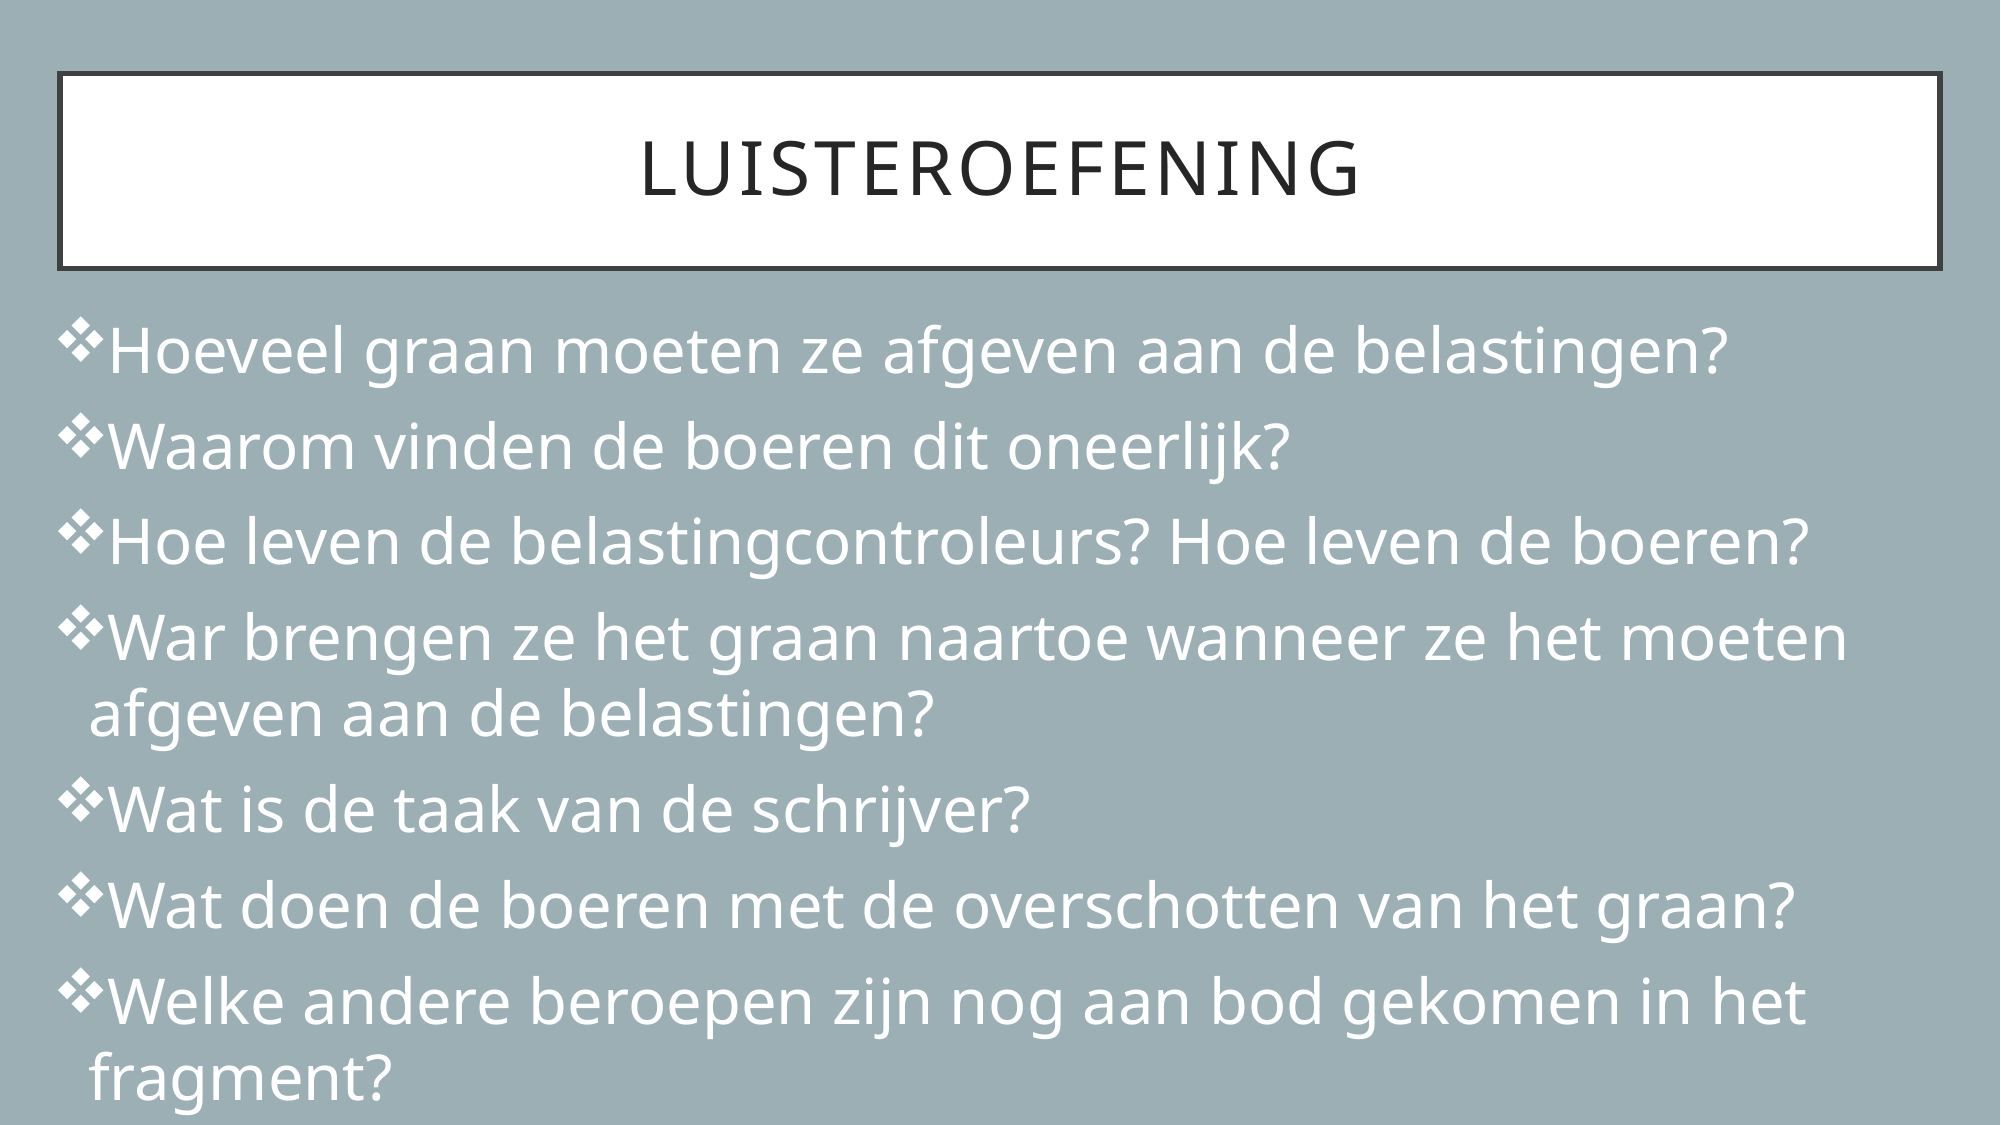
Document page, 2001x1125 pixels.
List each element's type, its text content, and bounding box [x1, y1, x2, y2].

list Hoeveel graan moeten ze afgeven aan de belastingen? Waarom vinden de boeren dit oneerlijk? Hoe leven de belastingcontroleurs? Hoe leven de boeren? War brengen ze het graan naartoe wanneer ze het moeten afgeven aan de belastingen? Wat is de taak van de schrijver? Wat doen de boeren met de overschotten van het graan? Welke andere beroepen zijn nog aan bod gekomen in het fragment? [37, 302, 1940, 1125]
title LUISTEROEFENING [57, 71, 1943, 271]
